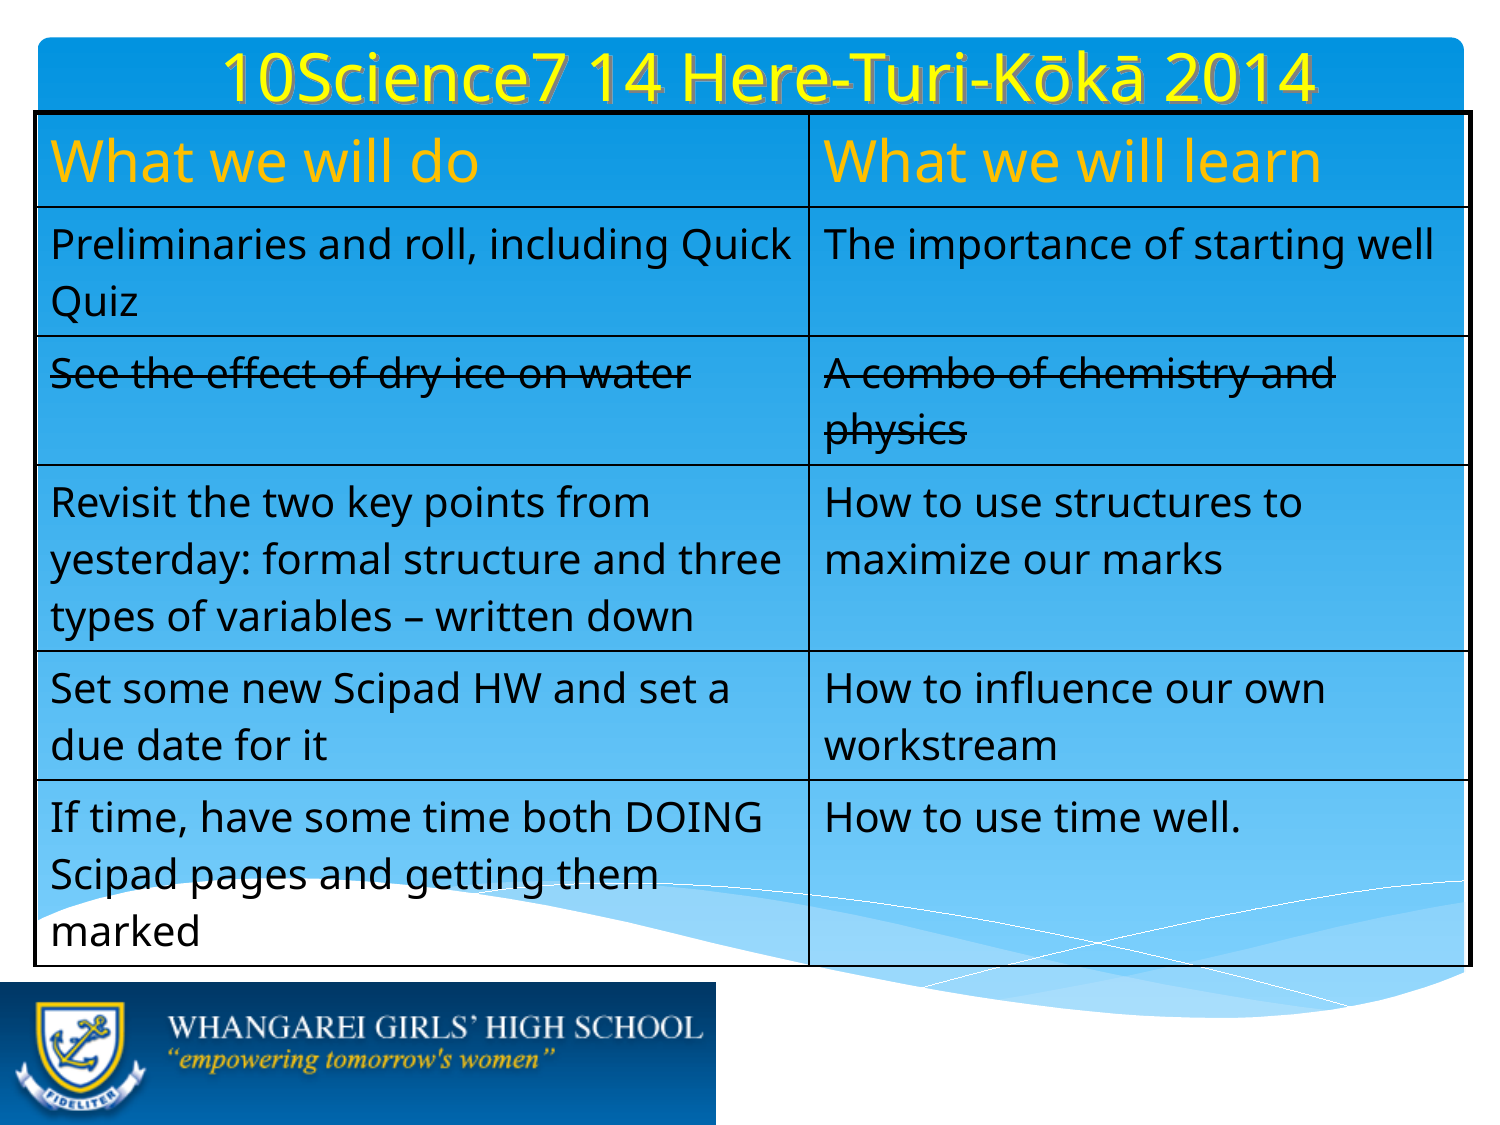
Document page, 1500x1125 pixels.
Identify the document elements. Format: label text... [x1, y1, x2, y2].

table_cell How to influence our own workstream [810, 652, 1468, 779]
text_box 10Science7 14 Here-Turi-Kōkā 2014 [162, 24, 1375, 110]
table_cell The importance of starting well [810, 208, 1468, 335]
table_cell Revisit the two key points from yesterday: formal structure and three types of variables – written down [37, 466, 808, 650]
table_cell If time, have some time both DOING Scipad pages and getting them marked [37, 781, 808, 965]
table_cell See the effect of dry ice on water [37, 337, 808, 464]
table_cell How to use structures to maximize our marks [810, 466, 1468, 650]
table_cell How to use time well. [810, 781, 1468, 965]
picture [0, 982, 716, 1125]
table_header What we will do [37, 115, 808, 206]
table_cell Preliminaries and roll, including Quick Quiz [37, 208, 808, 335]
table_cell Set some new Scipad HW and set a due date for it [37, 652, 808, 779]
table_cell A combo of chemistry and physics [810, 337, 1468, 464]
table_header What we will learn [810, 115, 1468, 206]
